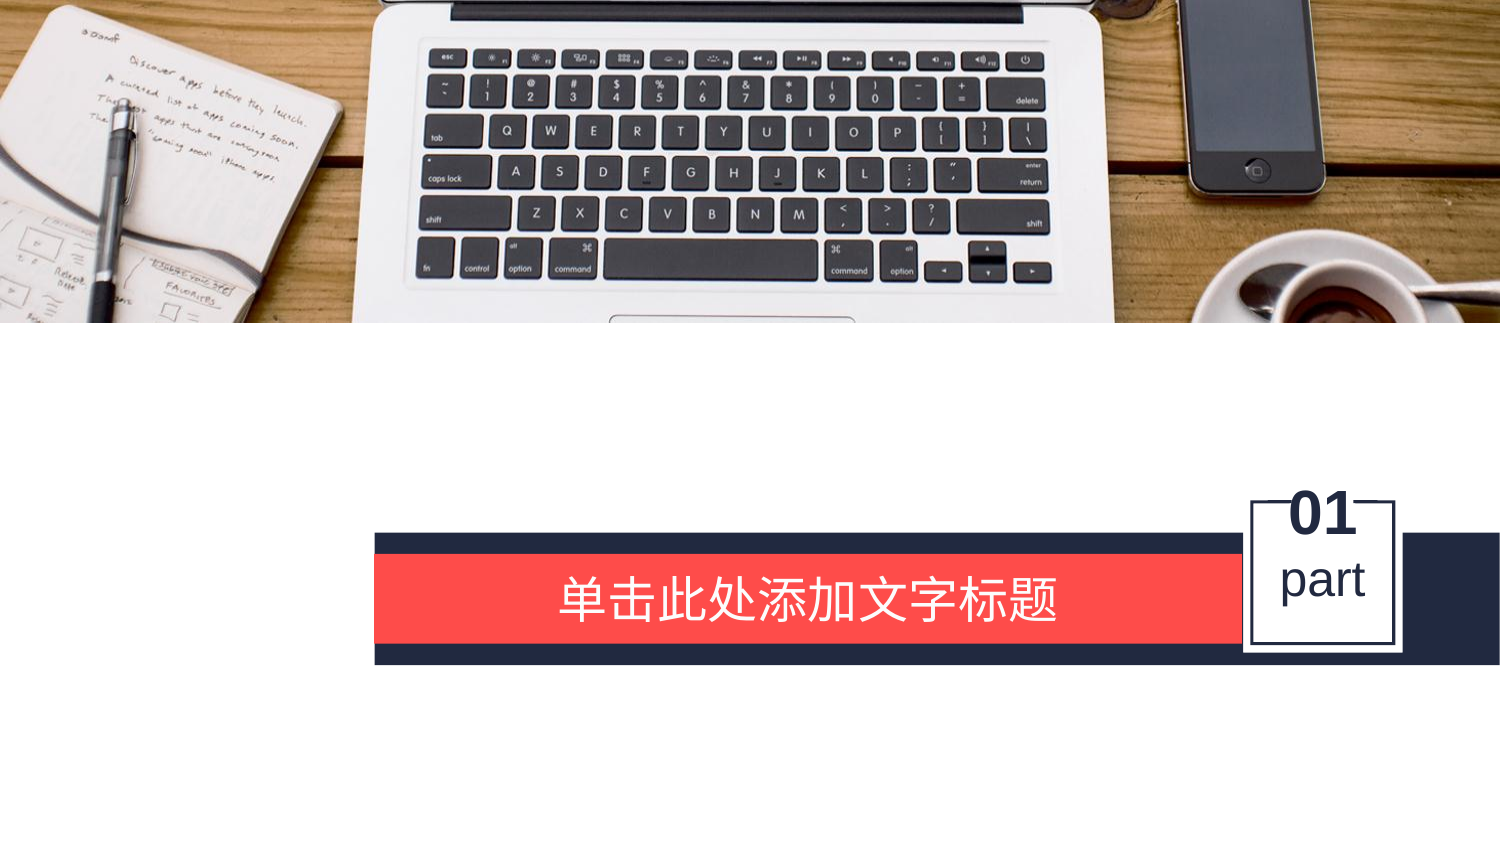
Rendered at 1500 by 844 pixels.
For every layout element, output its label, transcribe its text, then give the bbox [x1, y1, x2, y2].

text_box 01 part [1250, 500, 1395, 645]
text_box 单击此处添加文字标题 [373, 553, 1243, 645]
picture [0, 0, 1500, 323]
text_box [374, 532, 1500, 666]
